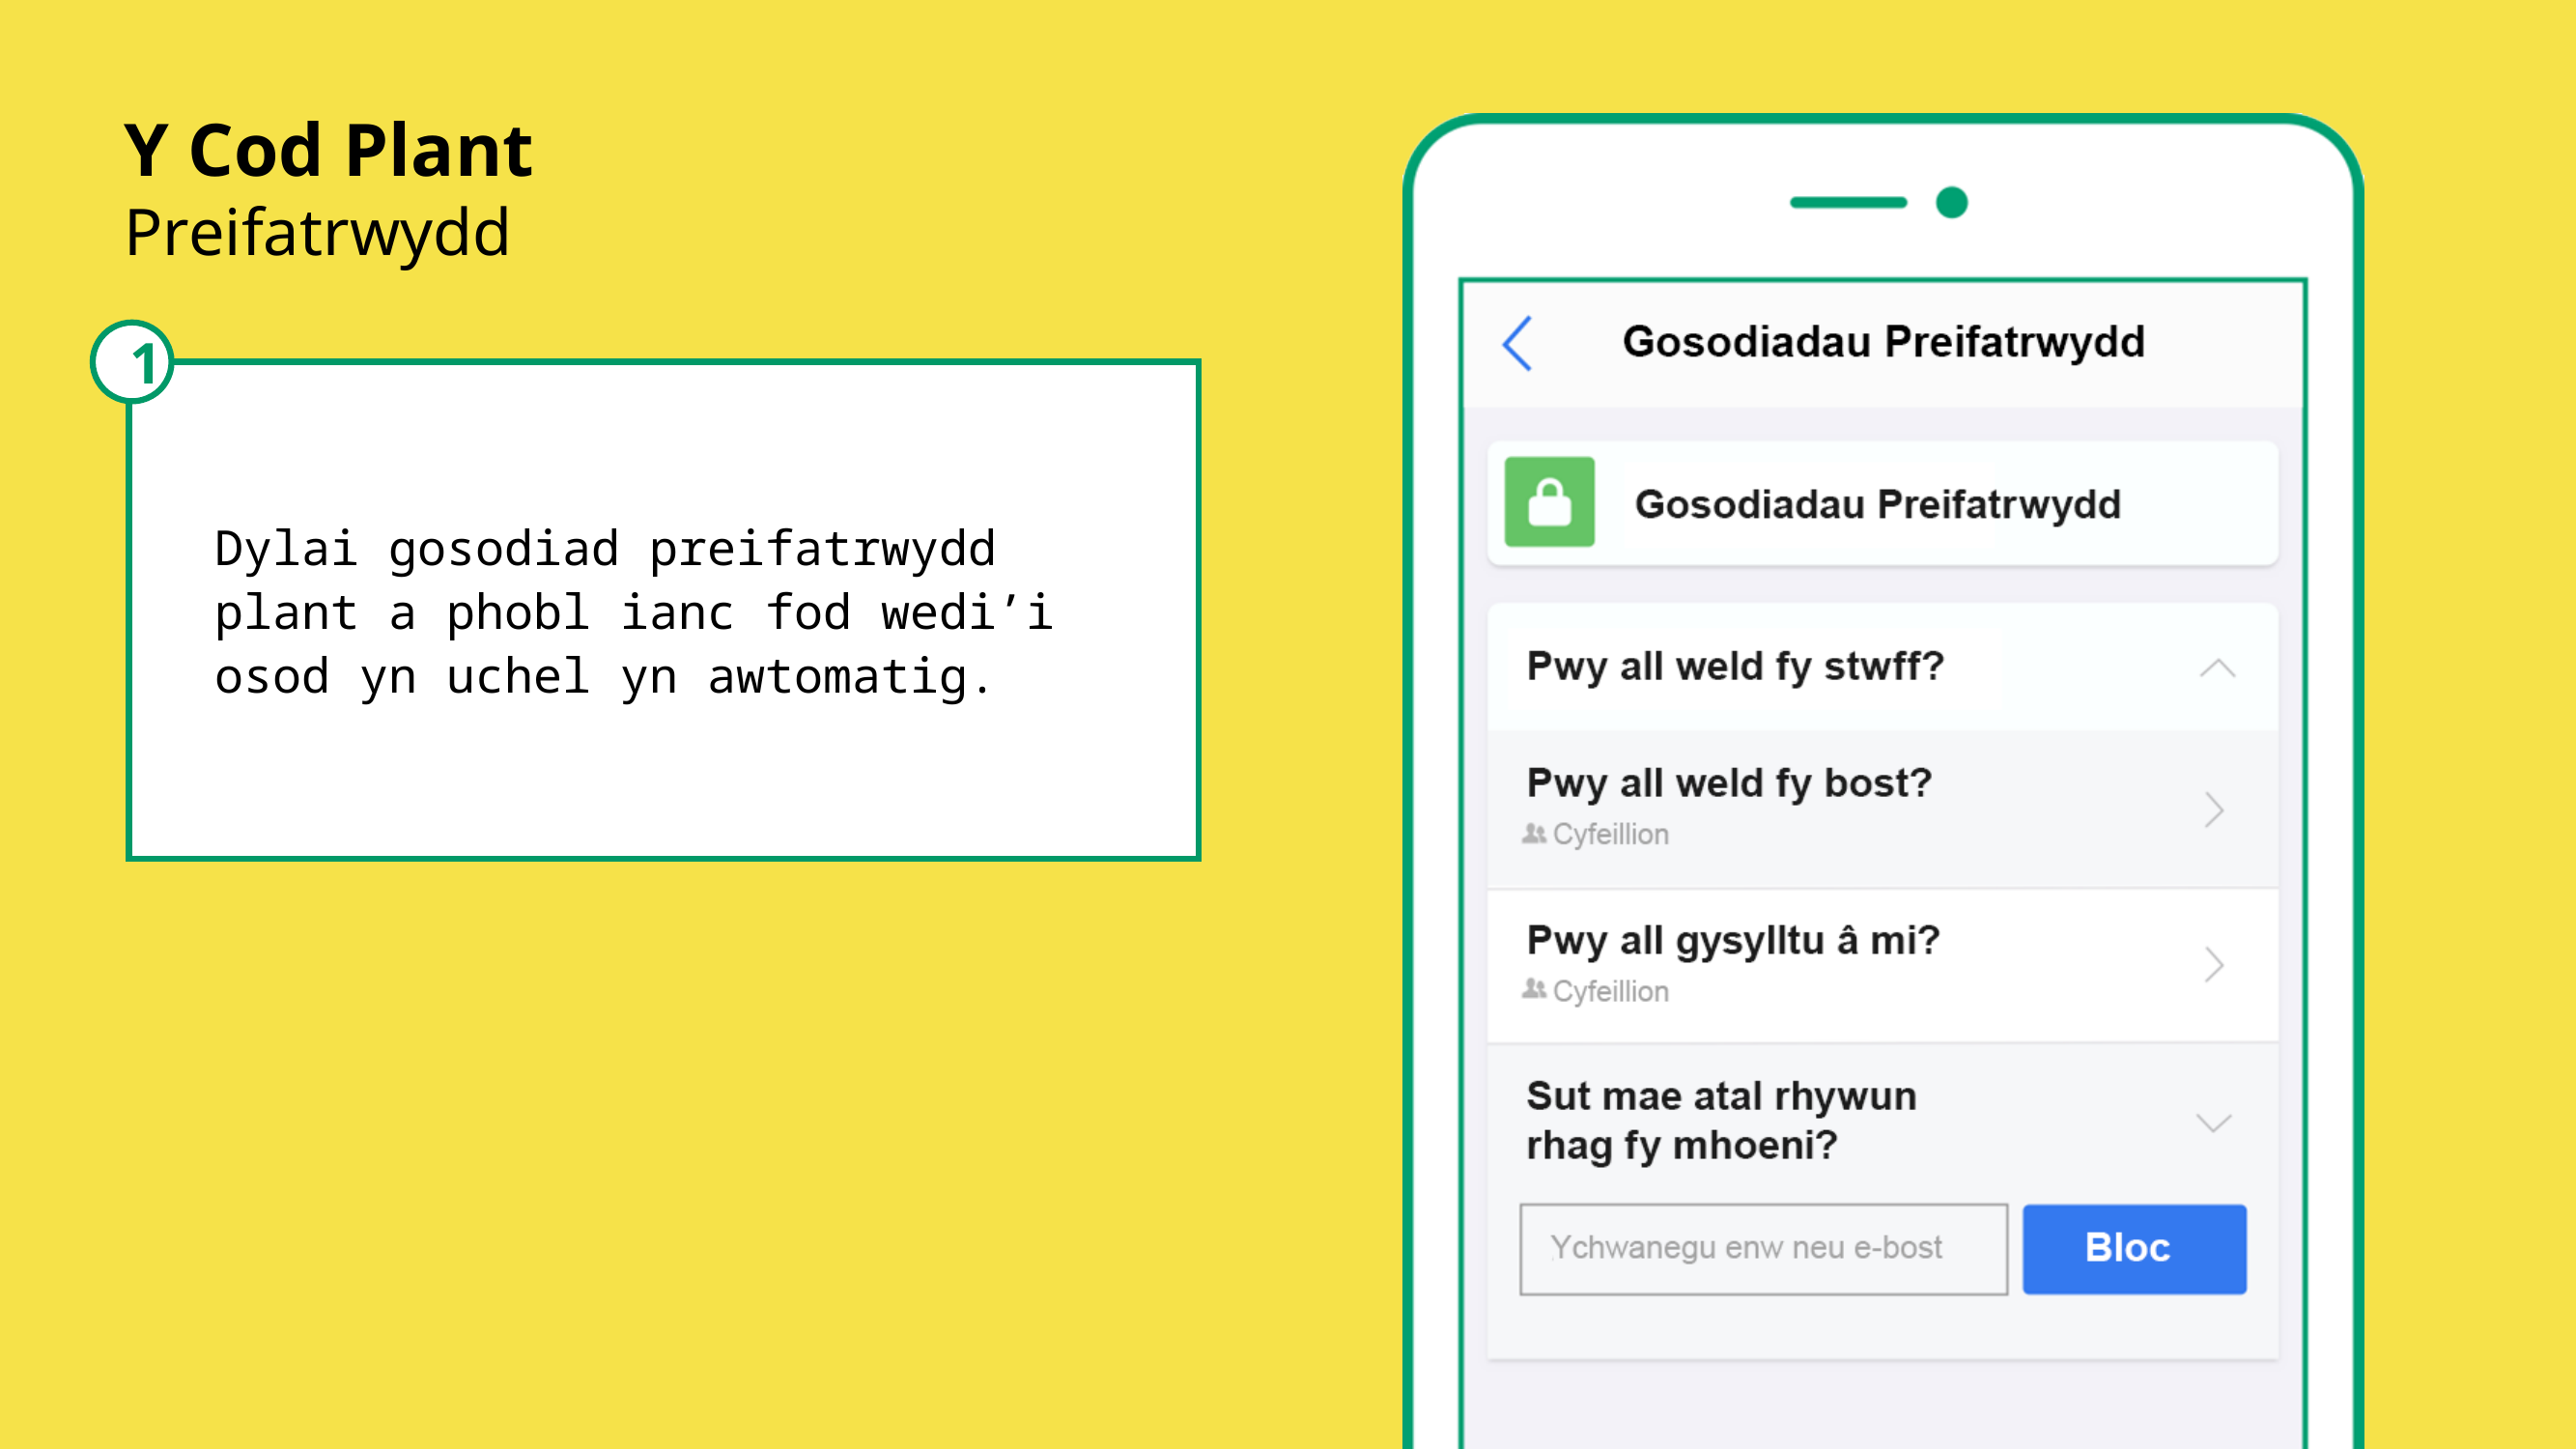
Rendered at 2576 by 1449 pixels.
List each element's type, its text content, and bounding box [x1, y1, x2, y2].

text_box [92, 322, 1200, 860]
picture [1401, 112, 2365, 1449]
text_box Y Cod Plant Preifatrwydd [109, 97, 2413, 221]
